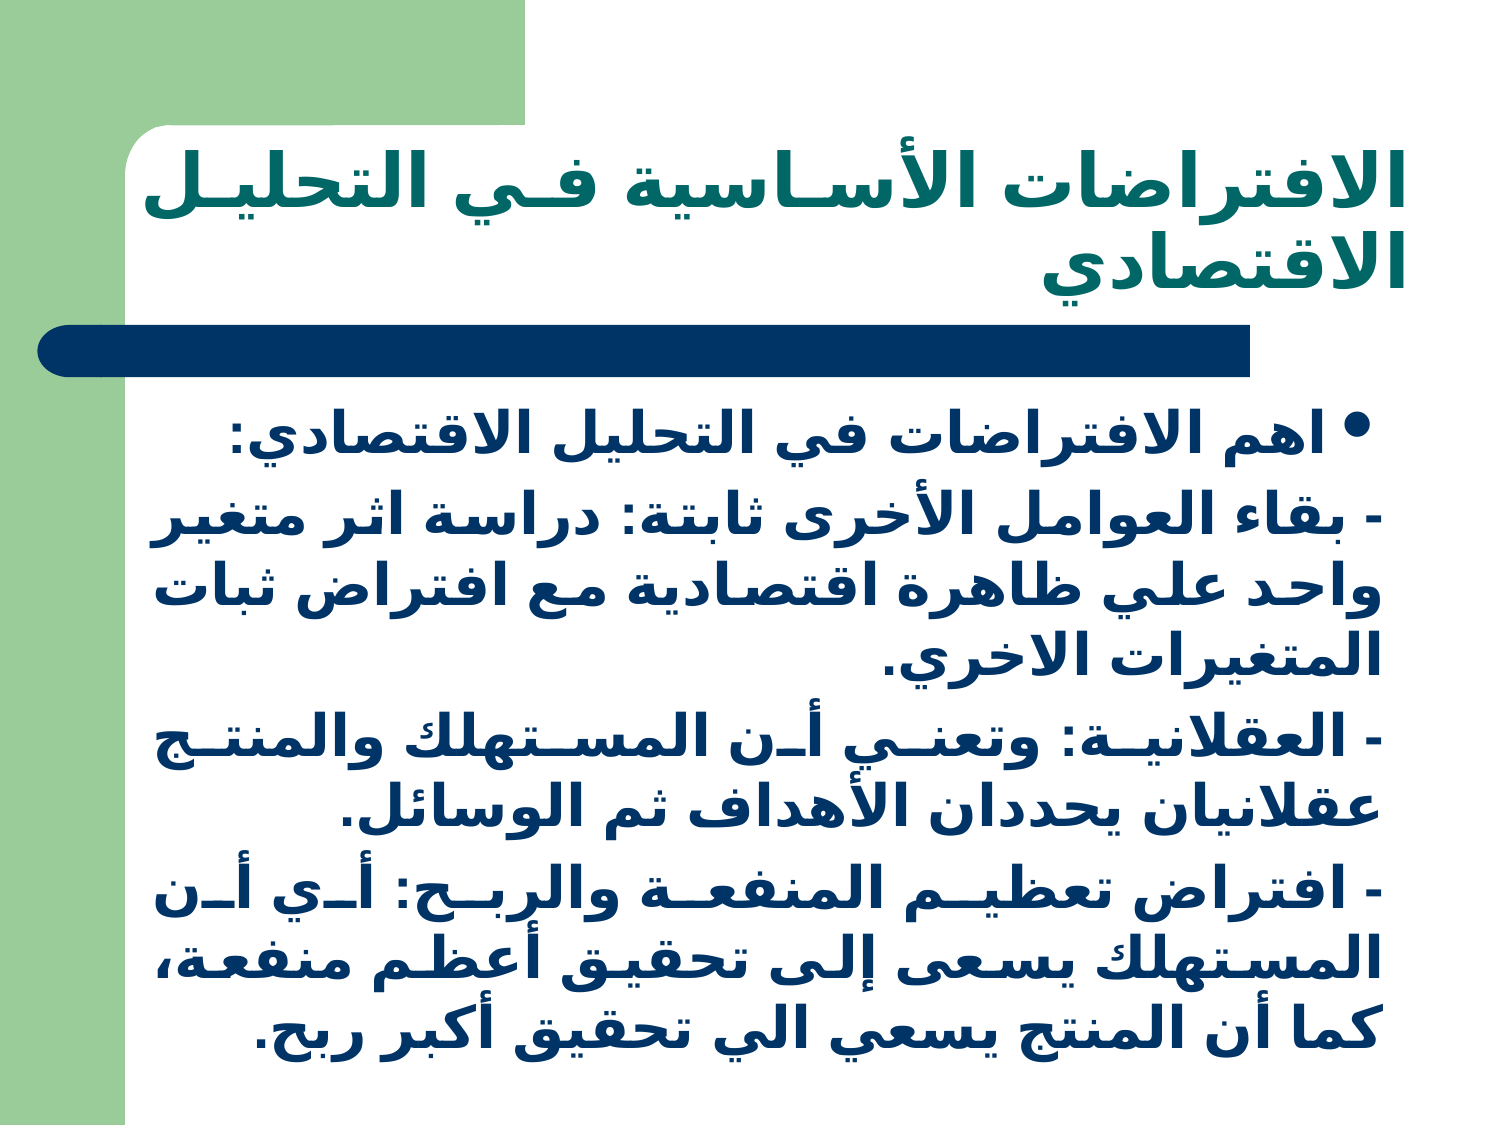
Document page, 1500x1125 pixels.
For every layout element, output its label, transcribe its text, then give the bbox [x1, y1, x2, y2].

title الافتراضات الأساسية في التحليل الاقتصادي [125, 125, 1425, 313]
list اهم الافتراضات في التحليل الاقتصادي: - بقاء العوامل الأخرى ثابتة: دراسة اثر متغير واحد علي ظاهرة اقتصادية مع افتراض ثبات المتغيرات الاخري. - العقلانية: وتعني أن المستهلك والمنتج عقلانيان يحددان الأهداف ثم الوسائل. - افتراض تعظيم المنفعة والربح: أي أن المستهلك يسعى إلى تحقيق أعظم منفعة، كما أن المنتج يسعي الي تحقيق أكبر ربح. [137, 387, 1400, 999]
